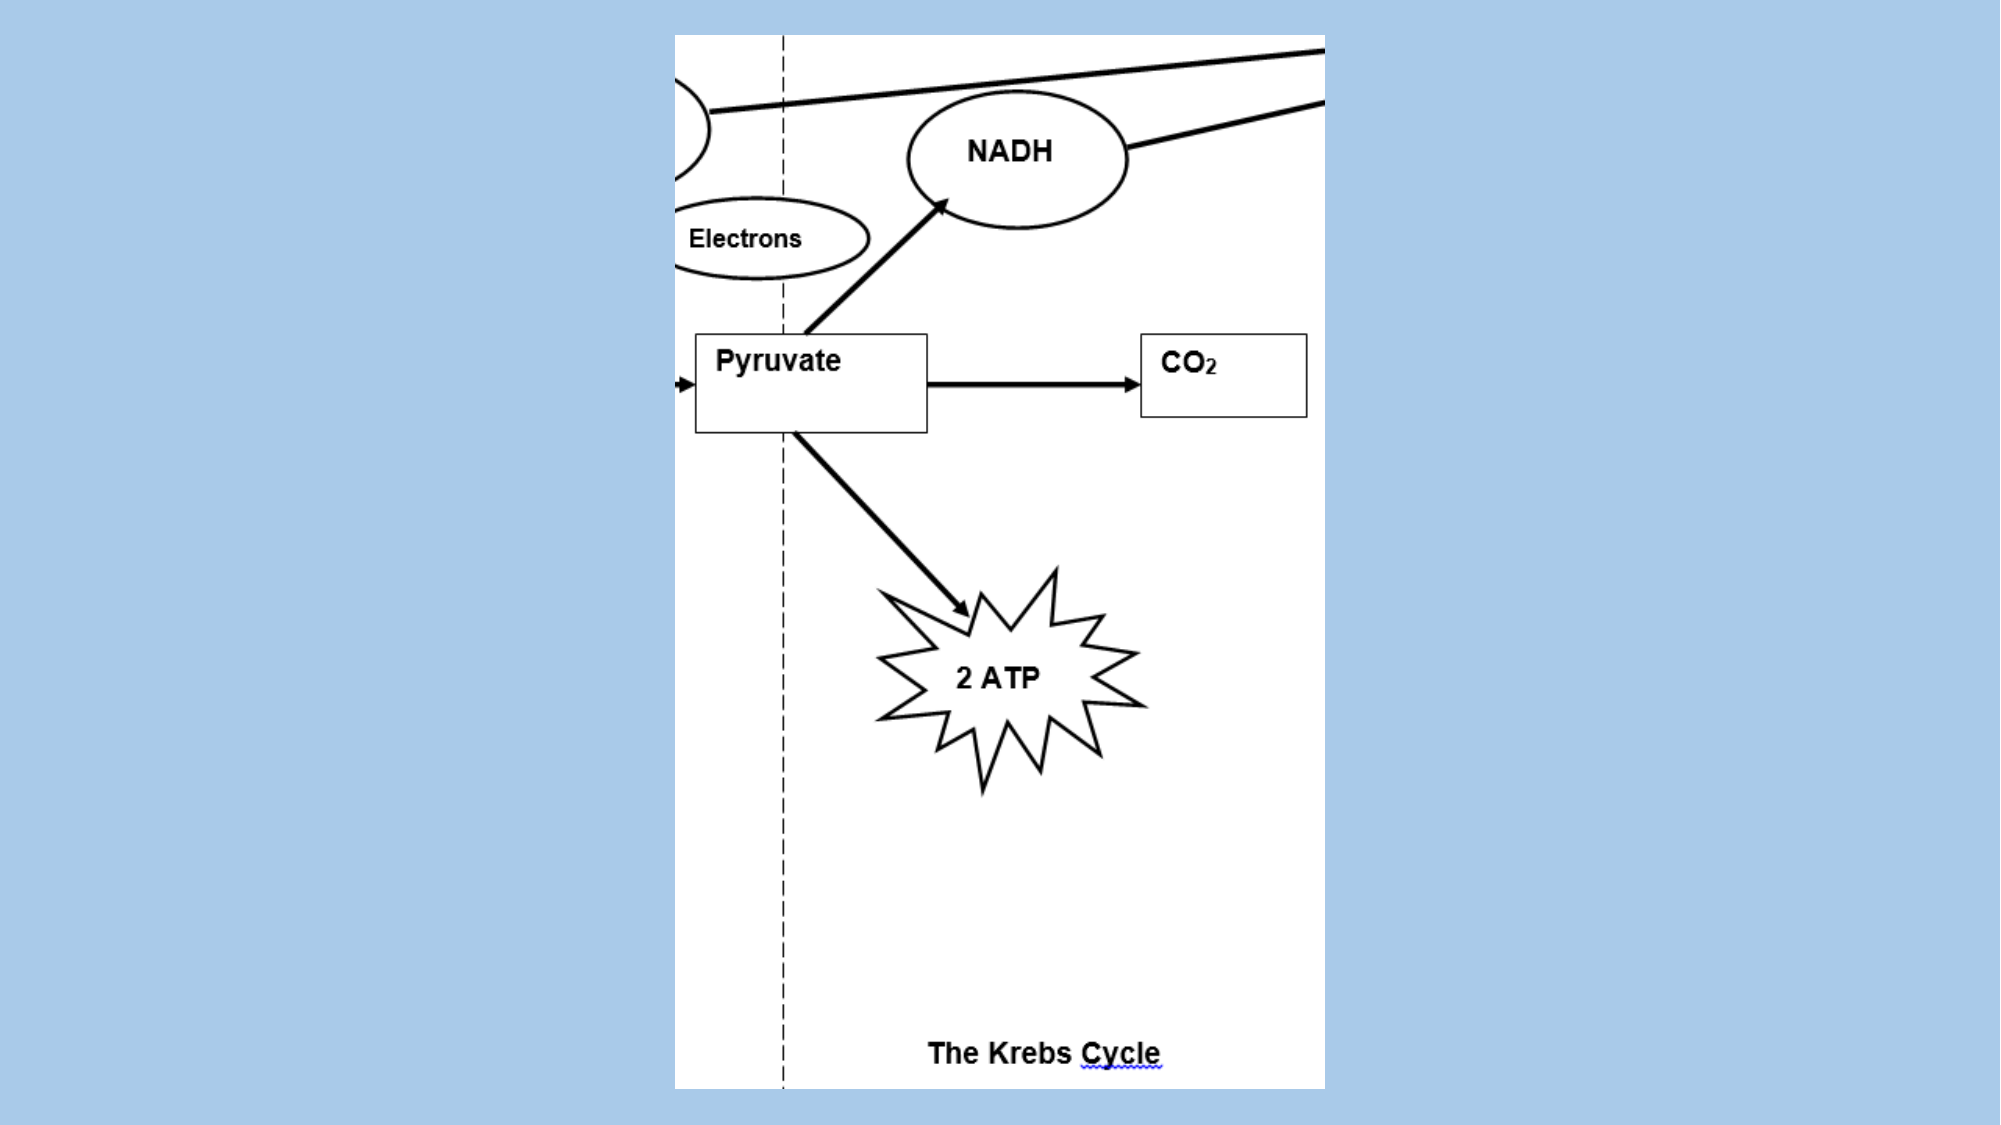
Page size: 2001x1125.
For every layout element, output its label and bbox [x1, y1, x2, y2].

picture [674, 35, 1325, 1090]
